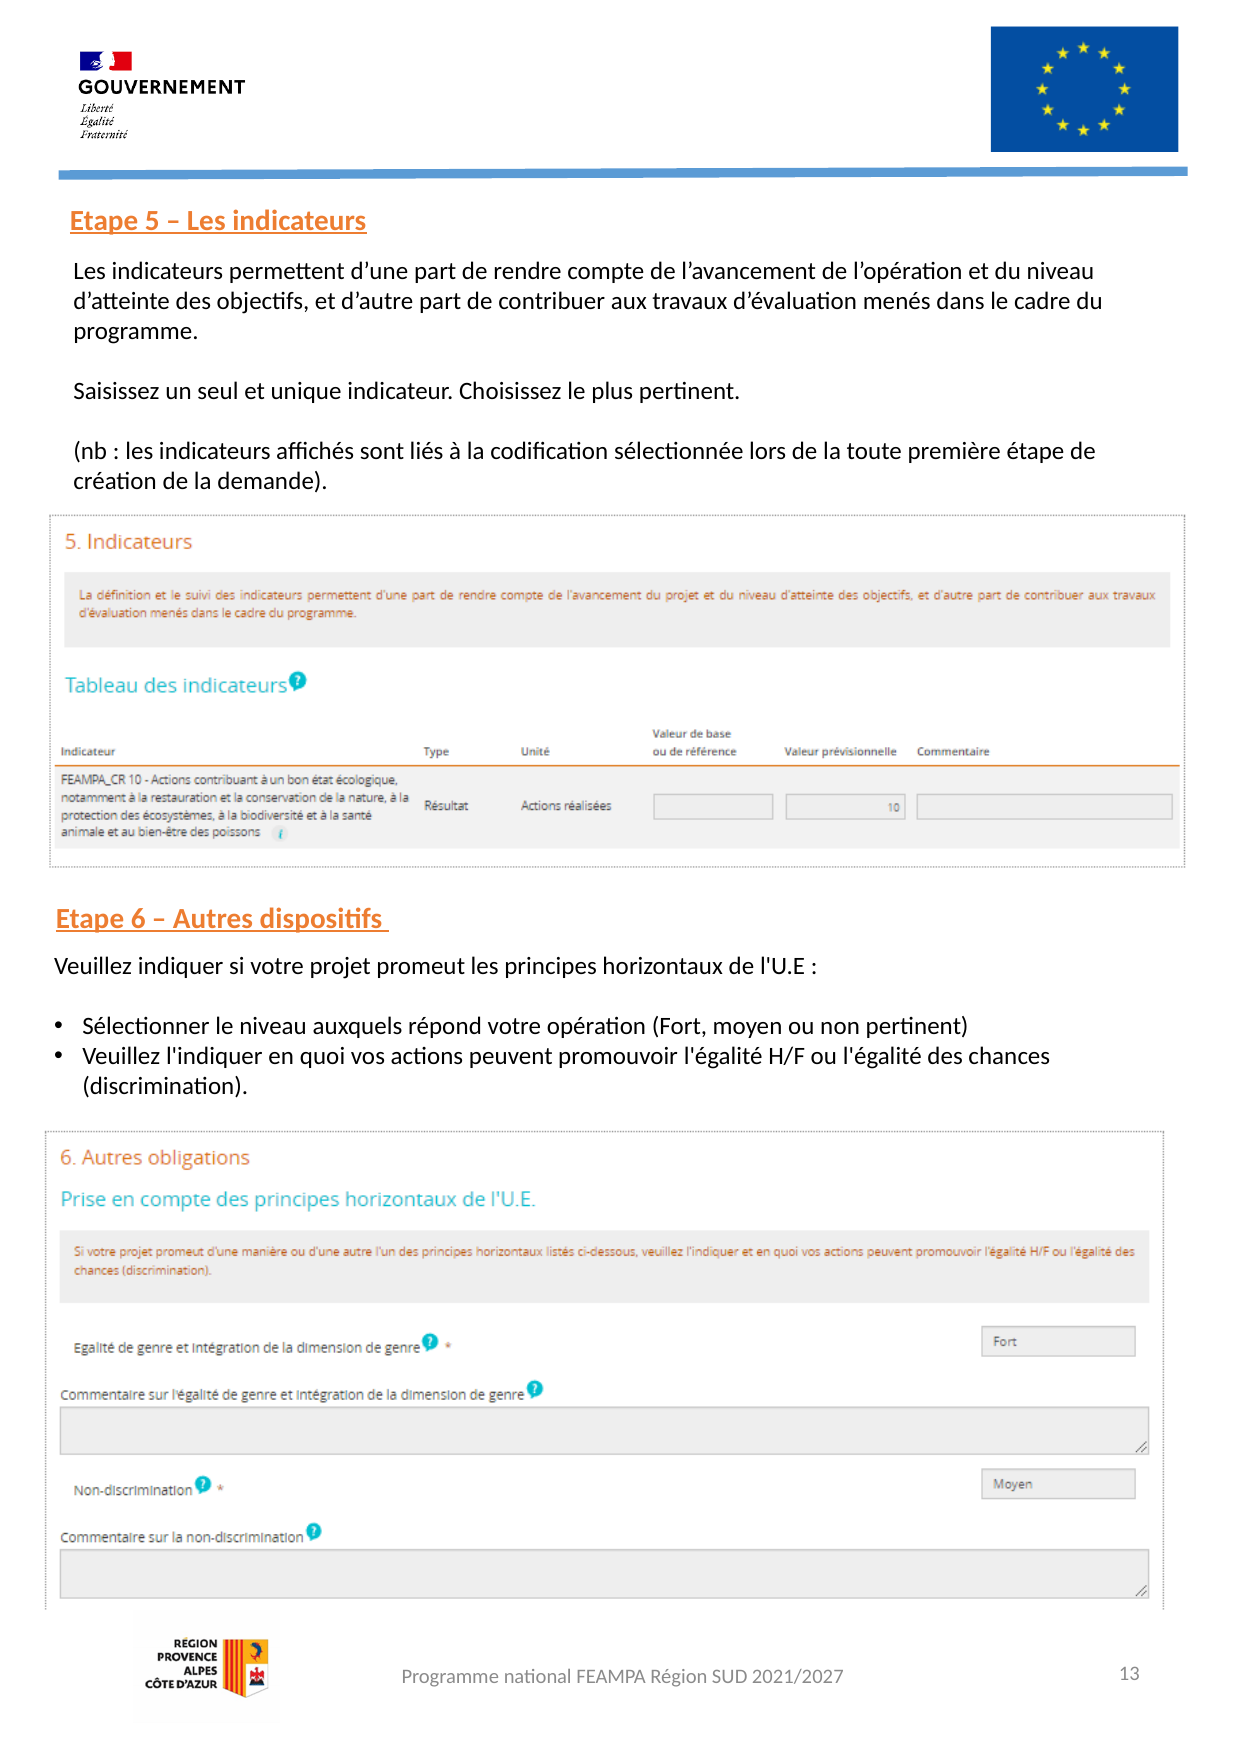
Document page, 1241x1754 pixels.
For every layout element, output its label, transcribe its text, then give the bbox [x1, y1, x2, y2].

picture [59, 32, 264, 157]
picture [40, 508, 1199, 876]
slide_number 13 [875, 1625, 1155, 1719]
picture [29, 1123, 1179, 1723]
picture [990, 26, 1179, 152]
text_box Veuillez indiquer si votre projet promeut les principes horizontaux de l'U.E : Sélectionner le niveau auxquels répond votre opération (Fort, moyen ou non pertinent) Veuillez l'indiquer en quoi vos actions peuvent promouvoir l'égalité H/F ou l'égalité des chances (discrimination). [39, 942, 1188, 1107]
text_box Les indicateurs permettent d’une part de rendre compte de l’avancement de l’opération et du niveau d’atteinte des objectifs, et d’autre part de contribuer aux travaux d’évaluation menés dans le cadre du programme. Saisissez un seul et unique indicateur. Choisissez le plus pertinent. (nb : les indicateurs affichés sont liés à la codification sélectionnée lors de la toute première étape de création de la demande). [58, 247, 1188, 502]
text_box Etape 5 – Les indicateurs [55, 193, 382, 244]
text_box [58, 171, 1188, 175]
text_box Etape 6 – Autres dispositifs [41, 891, 405, 942]
footer Programme national FEAMPA Région SUD 2021/2027 [280, 1628, 983, 1723]
